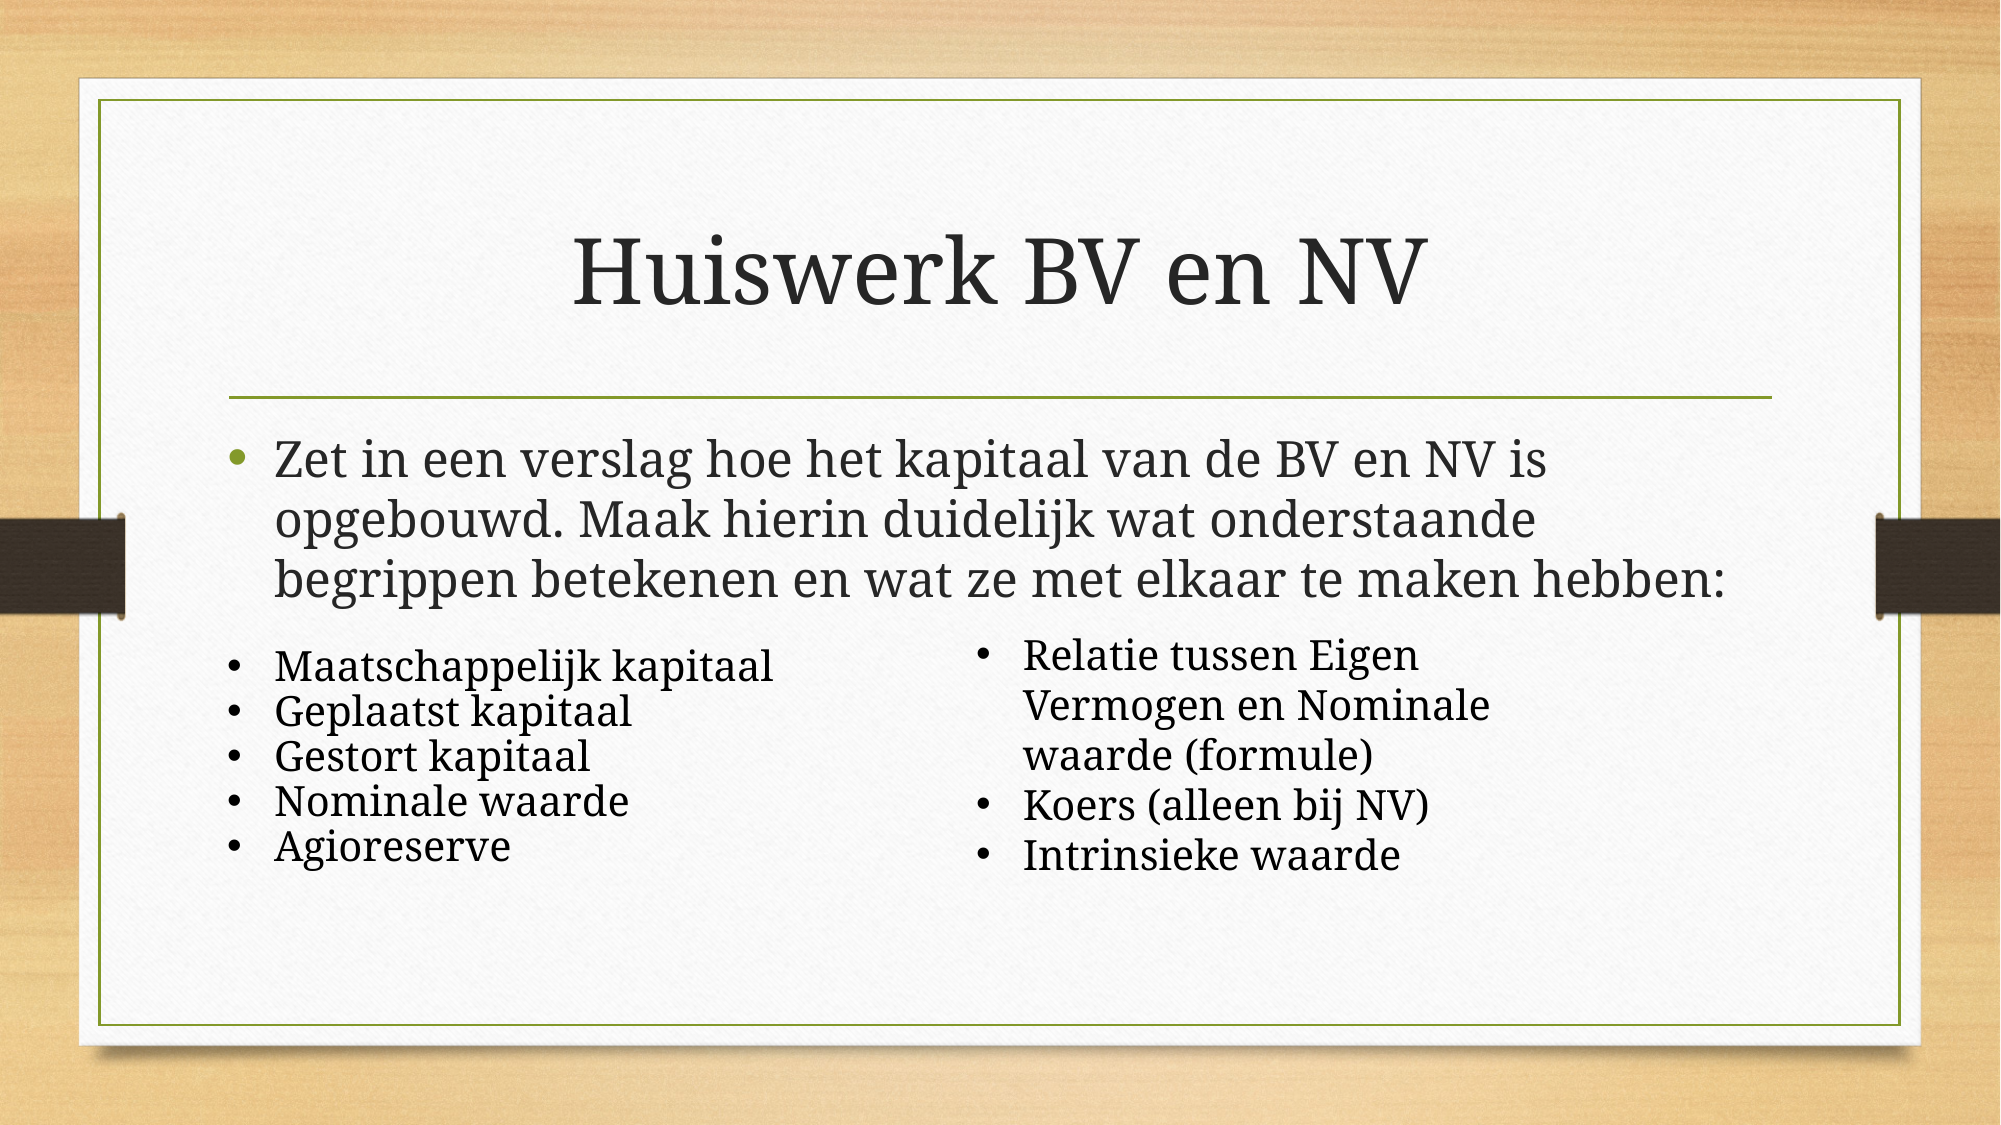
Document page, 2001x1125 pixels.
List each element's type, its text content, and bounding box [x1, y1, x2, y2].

picture [0, 0, 2001, 1125]
text_box Relatie tussen Eigen Vermogen en Nominale waarde (formule) Koers (alleen bij NV) Intrinsieke waarde [961, 621, 1631, 931]
list Zet in een verslag hoe het kapitaal van de BV en NV is opgebouwd. Maak hierin duidelijk wat onderstaande begrippen betekenen en wat ze met elkaar te maken hebben: [212, 419, 1788, 622]
title Huiswerk BV en NV [212, 161, 1788, 375]
text_box Maatschappelijk kapitaal Geplaatst kapitaal Gestort kapitaal Nominale waarde Agioreserve [212, 637, 894, 923]
